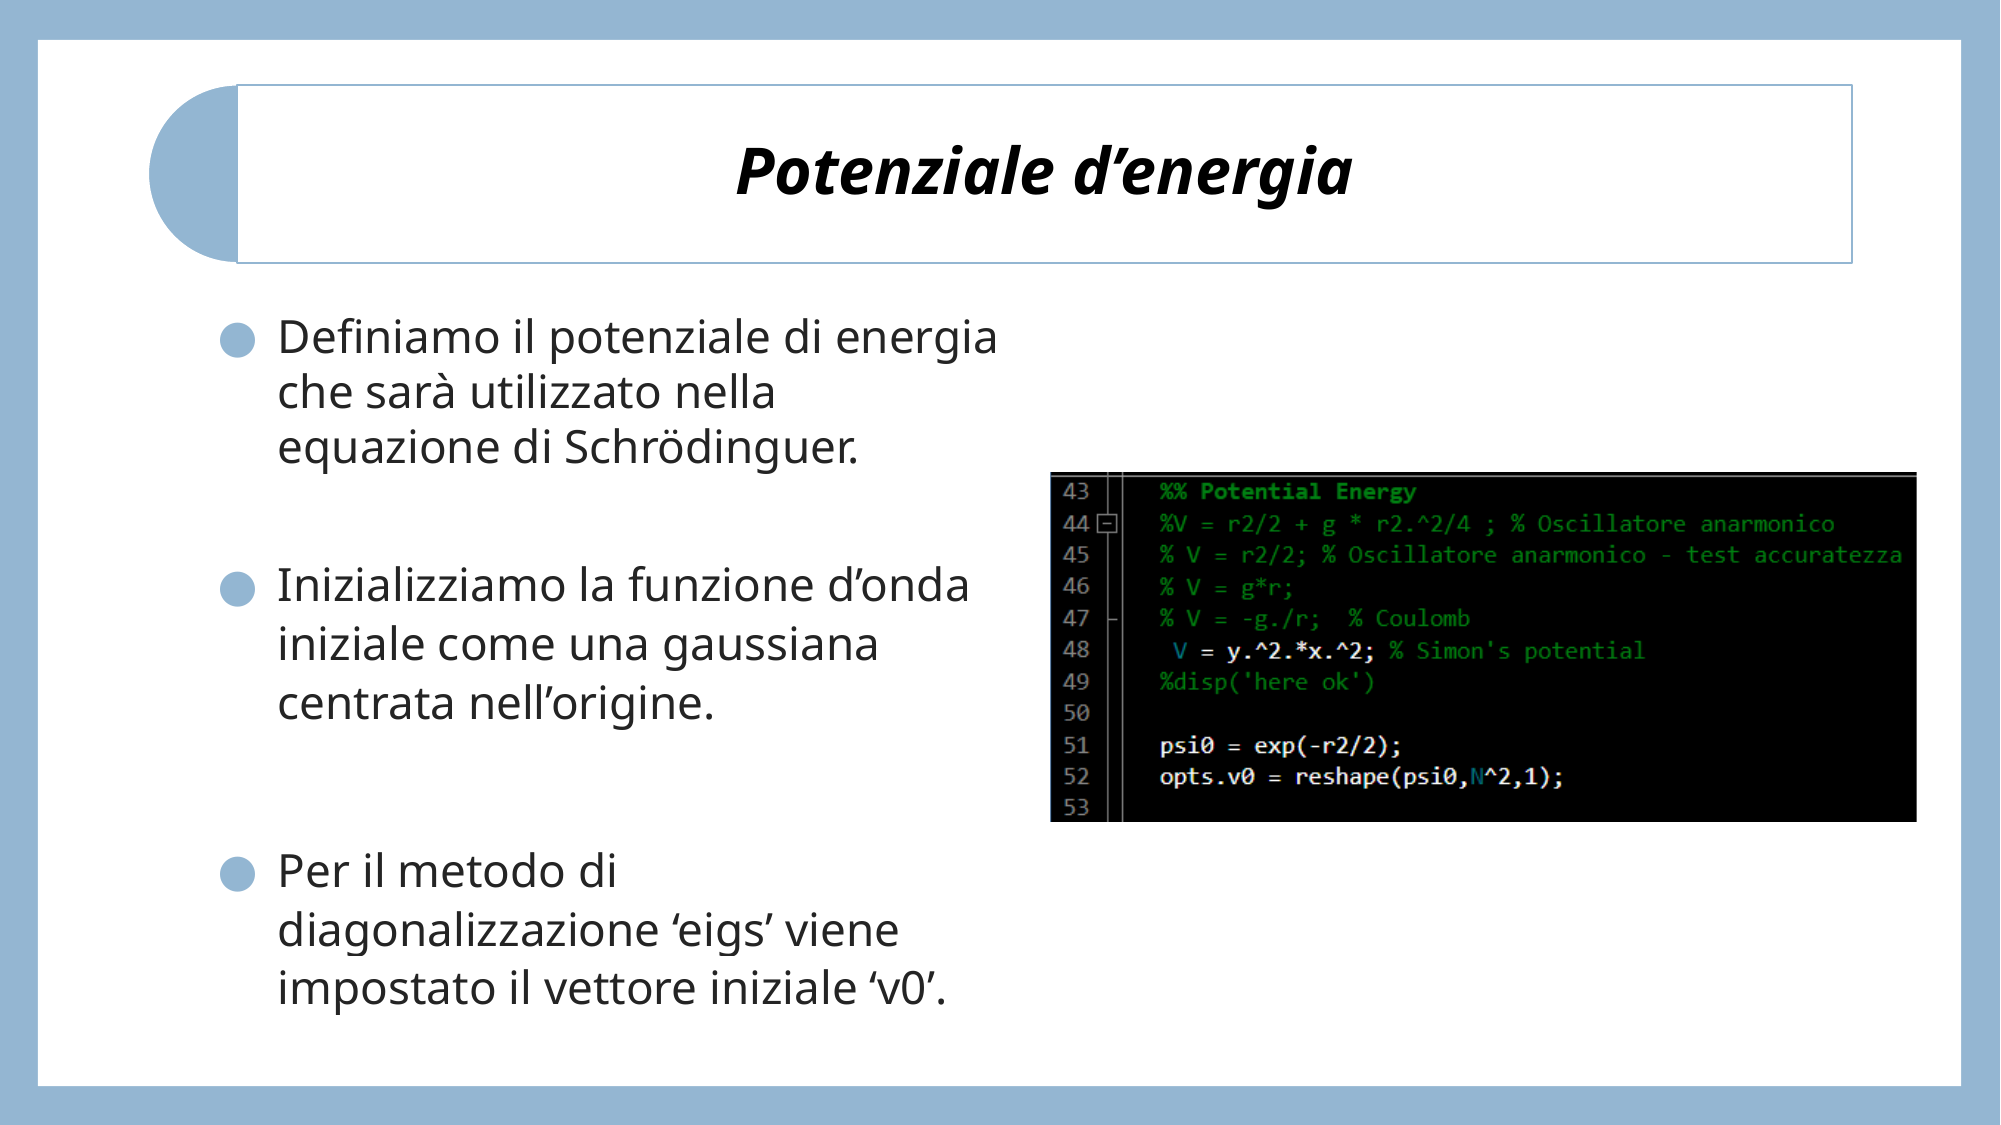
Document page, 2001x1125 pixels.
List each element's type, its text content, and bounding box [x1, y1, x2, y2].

text_box Definiamo il potenziale di energia che sarà utilizzato nella equazione di Schrödinguer. Inizializziamo la funzione d’onda iniziale come una gaussiana centrata nell’origine. Per il metodo di diagonalizzazione ‘eigs’ viene impostato il vettore iniziale ‘v0’. [187, 292, 1021, 1061]
picture [1049, 472, 1917, 822]
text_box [147, 84, 1852, 264]
